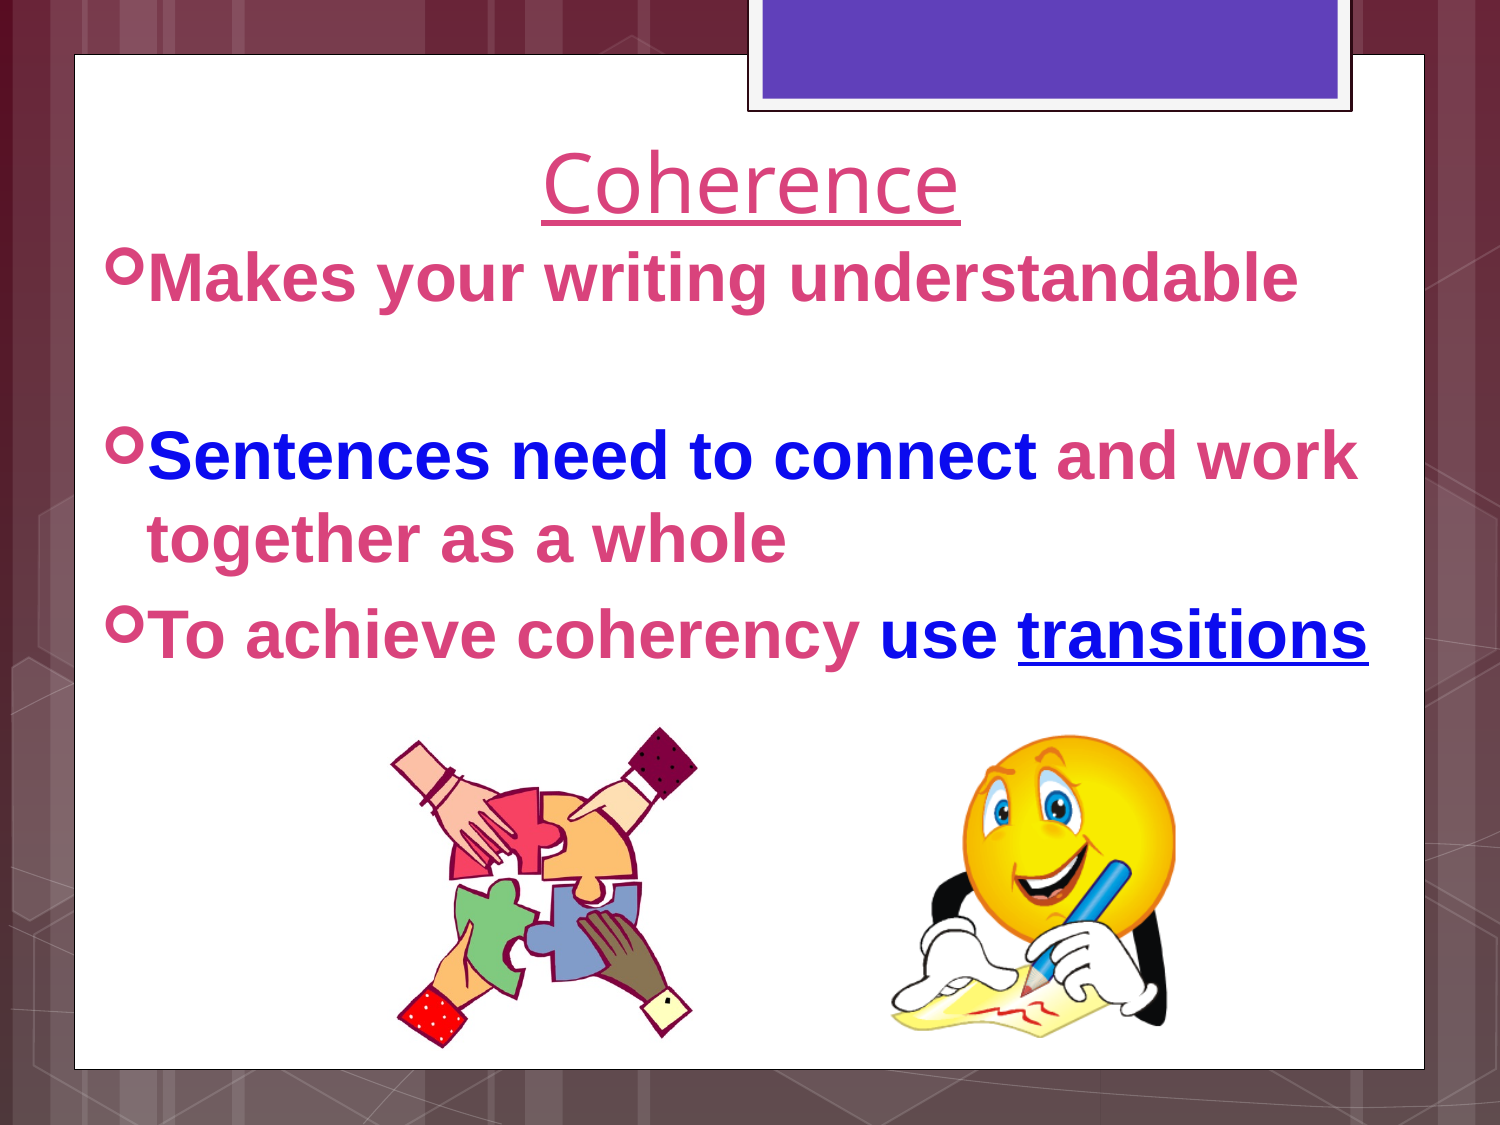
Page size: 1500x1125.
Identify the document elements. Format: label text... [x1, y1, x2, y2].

picture [874, 724, 1212, 1051]
title Coherence [174, 50, 1328, 224]
list Makes your writing understandable Sentences need to connect and work together as a whole To achieve coherency use transitions [75, 224, 1425, 801]
picture [387, 724, 701, 1051]
